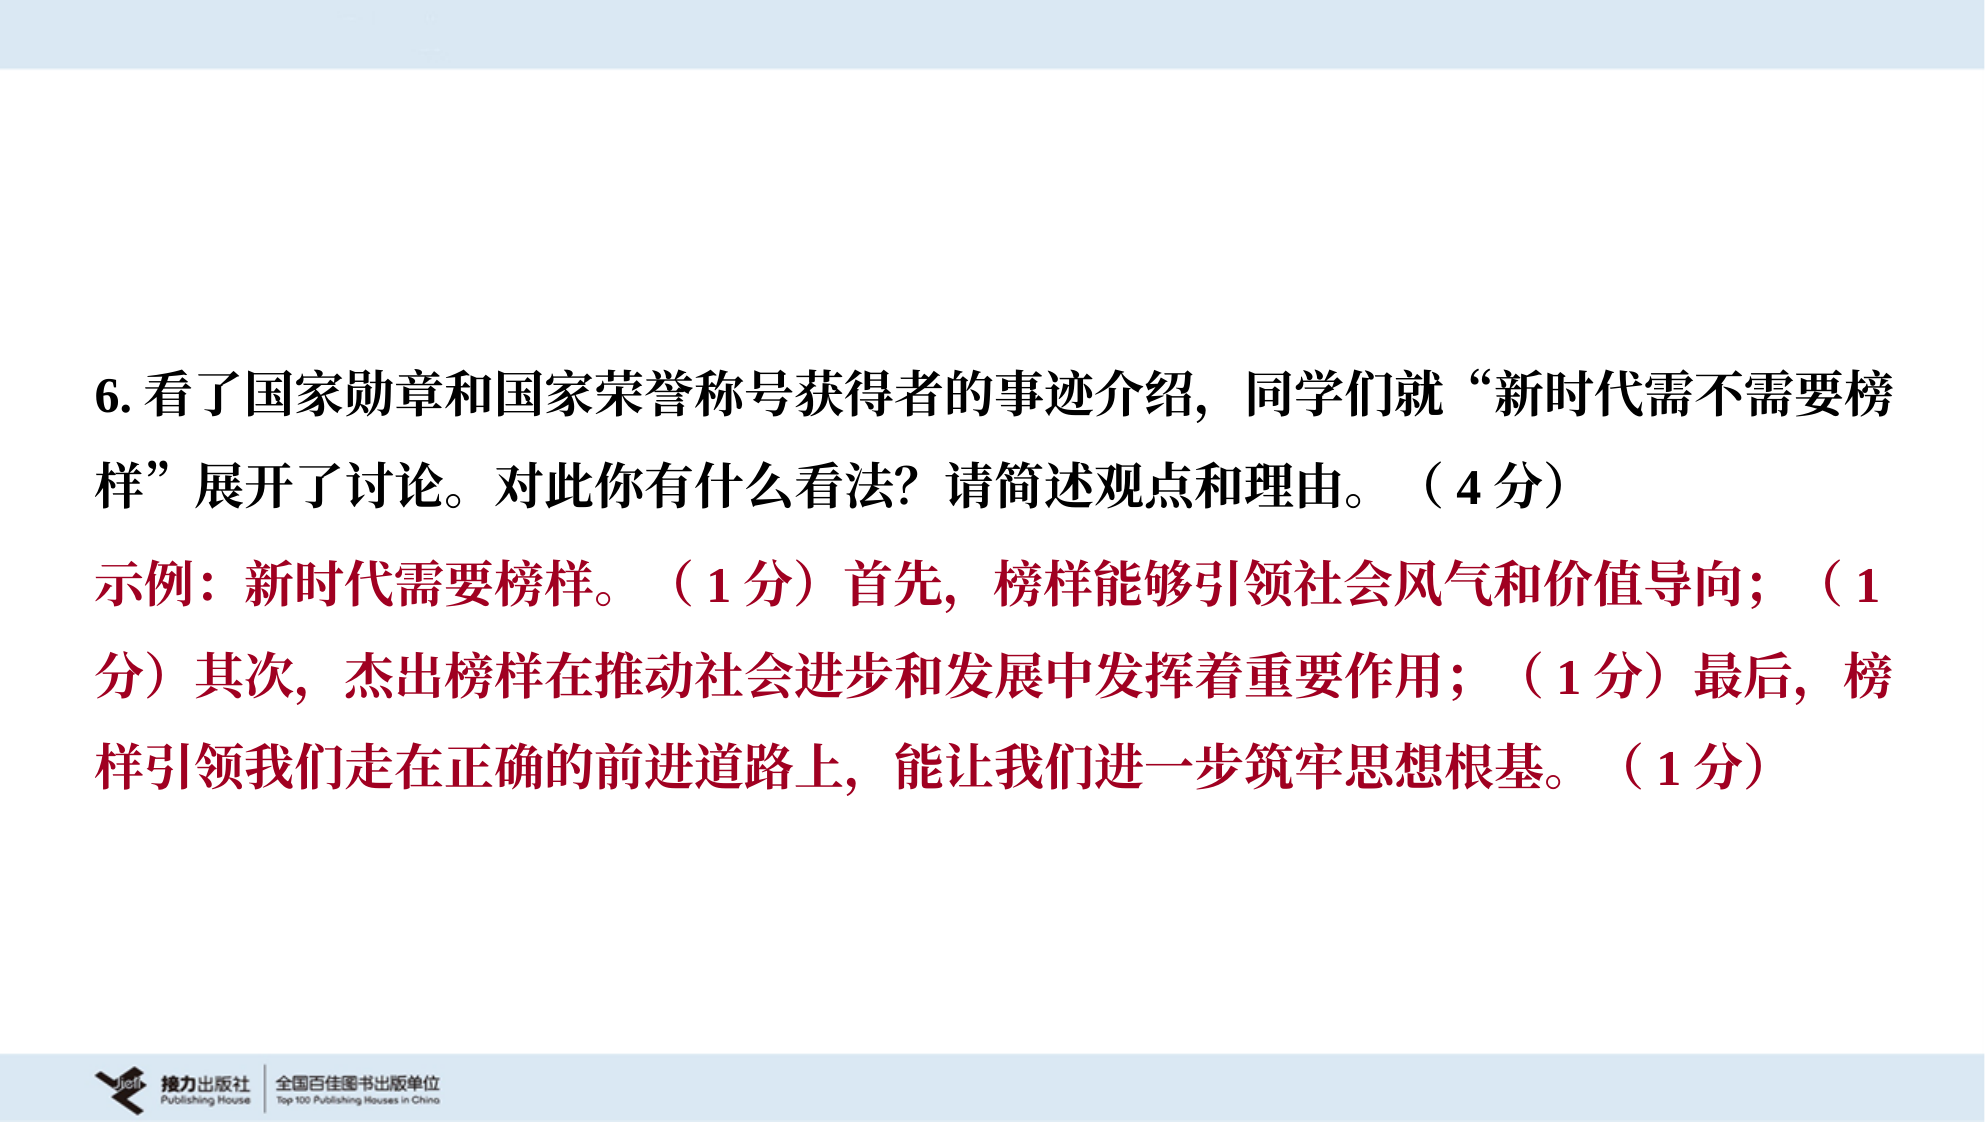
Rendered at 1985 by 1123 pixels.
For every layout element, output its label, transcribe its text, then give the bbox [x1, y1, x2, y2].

text_box 6.看了国家勋章和国家荣誉称号获得者的事迹介绍，同学们就“新时代需不需要榜 样”展开了讨论。对此你有什么看法？请简述观点和理由。（4分） [94, 331, 1892, 515]
text_box 示例：新时代需要榜样。（1分）首先，榜样能够引领社会风气和价值导向；（1 分）其次，杰出榜样在推动社会进步和发展中发挥着重要作用；（1分）最后，榜 样引领我们走在正确的前进道路上，能让我们进一步筑牢思想根基。（1分） [94, 520, 1892, 796]
picture [0, 0, 1985, 1122]
